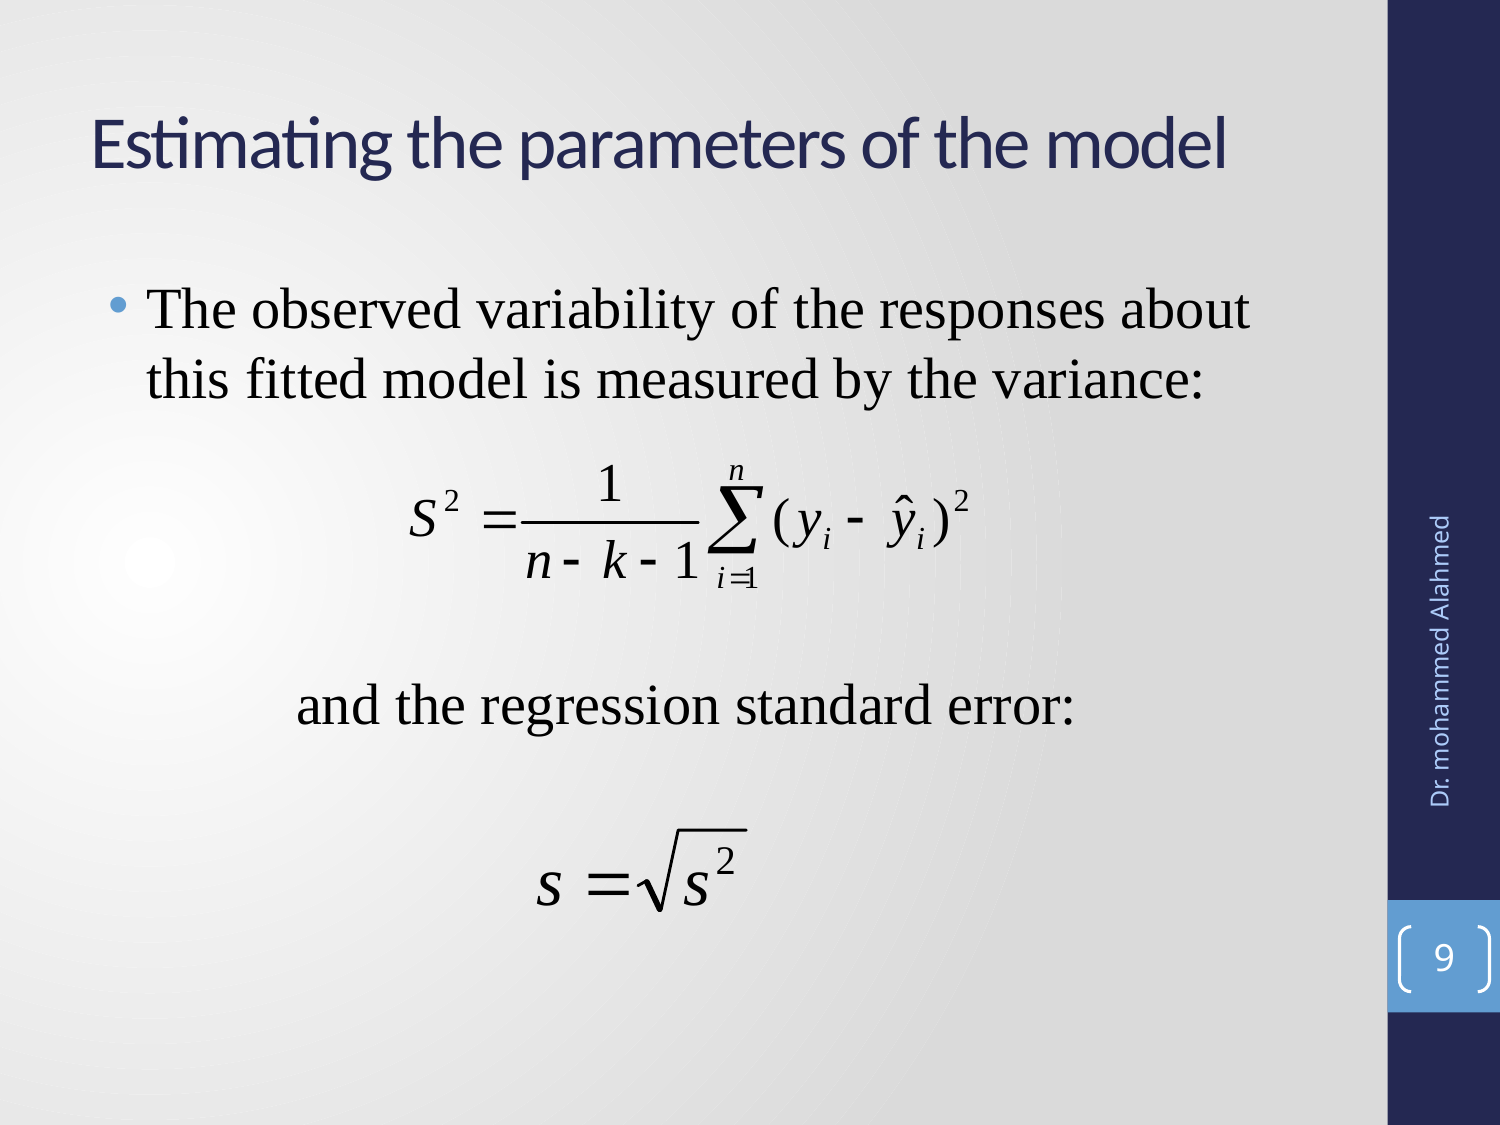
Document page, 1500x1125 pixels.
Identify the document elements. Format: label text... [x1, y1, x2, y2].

title Estimating the parameters of the model [75, 45, 1325, 233]
slide_number 9 [1397, 925, 1492, 994]
footer Dr. mohammed Alahmed [1408, 500, 1469, 889]
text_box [399, 443, 987, 601]
list The observed variability of the responses about this fitted model is measured by the variance: and the regression standard error: [75, 262, 1325, 1050]
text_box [524, 811, 763, 929]
